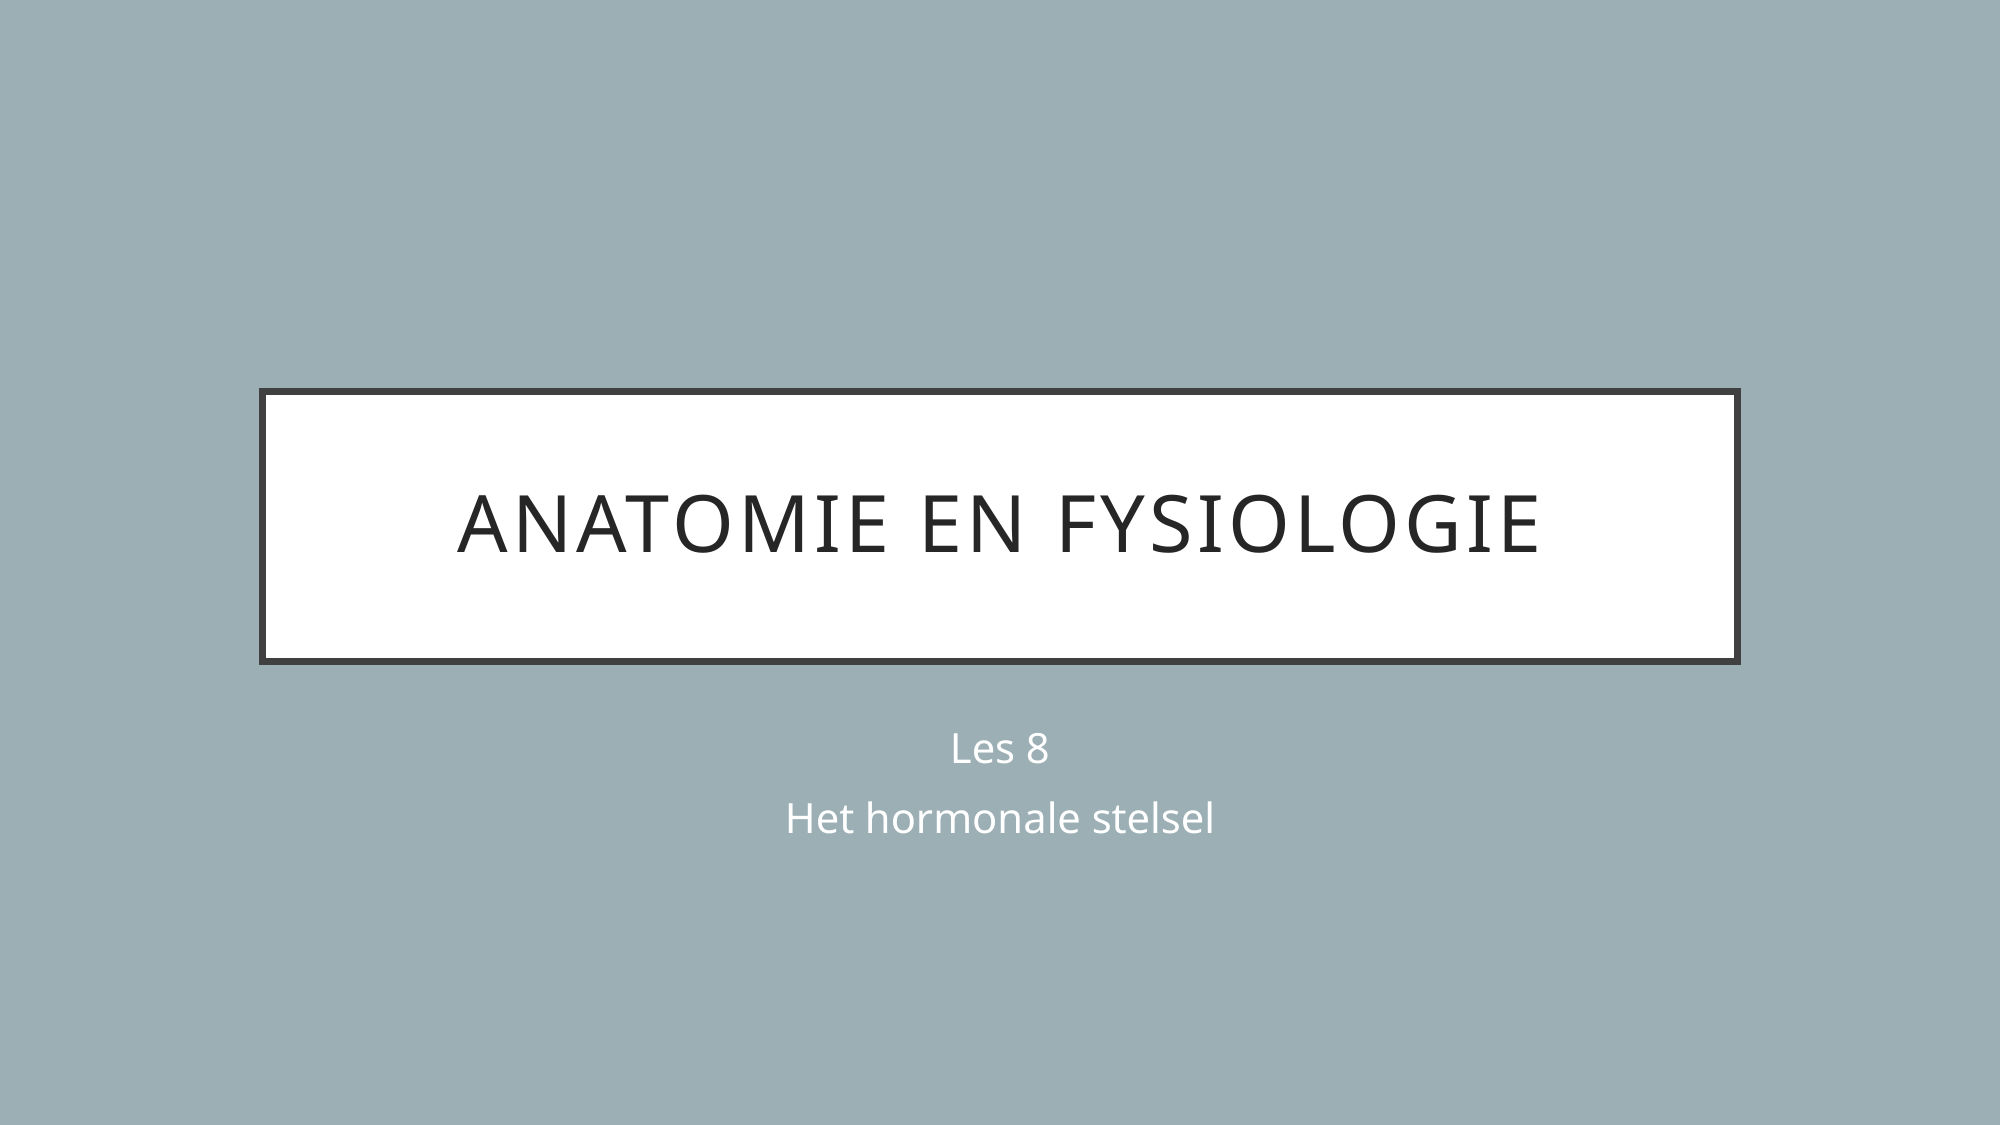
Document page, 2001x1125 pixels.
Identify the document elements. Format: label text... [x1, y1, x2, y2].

subtitle Les 8 Het hormonale stelsel [442, 713, 1558, 918]
title Anatomie en fysiologie [259, 388, 1741, 665]
